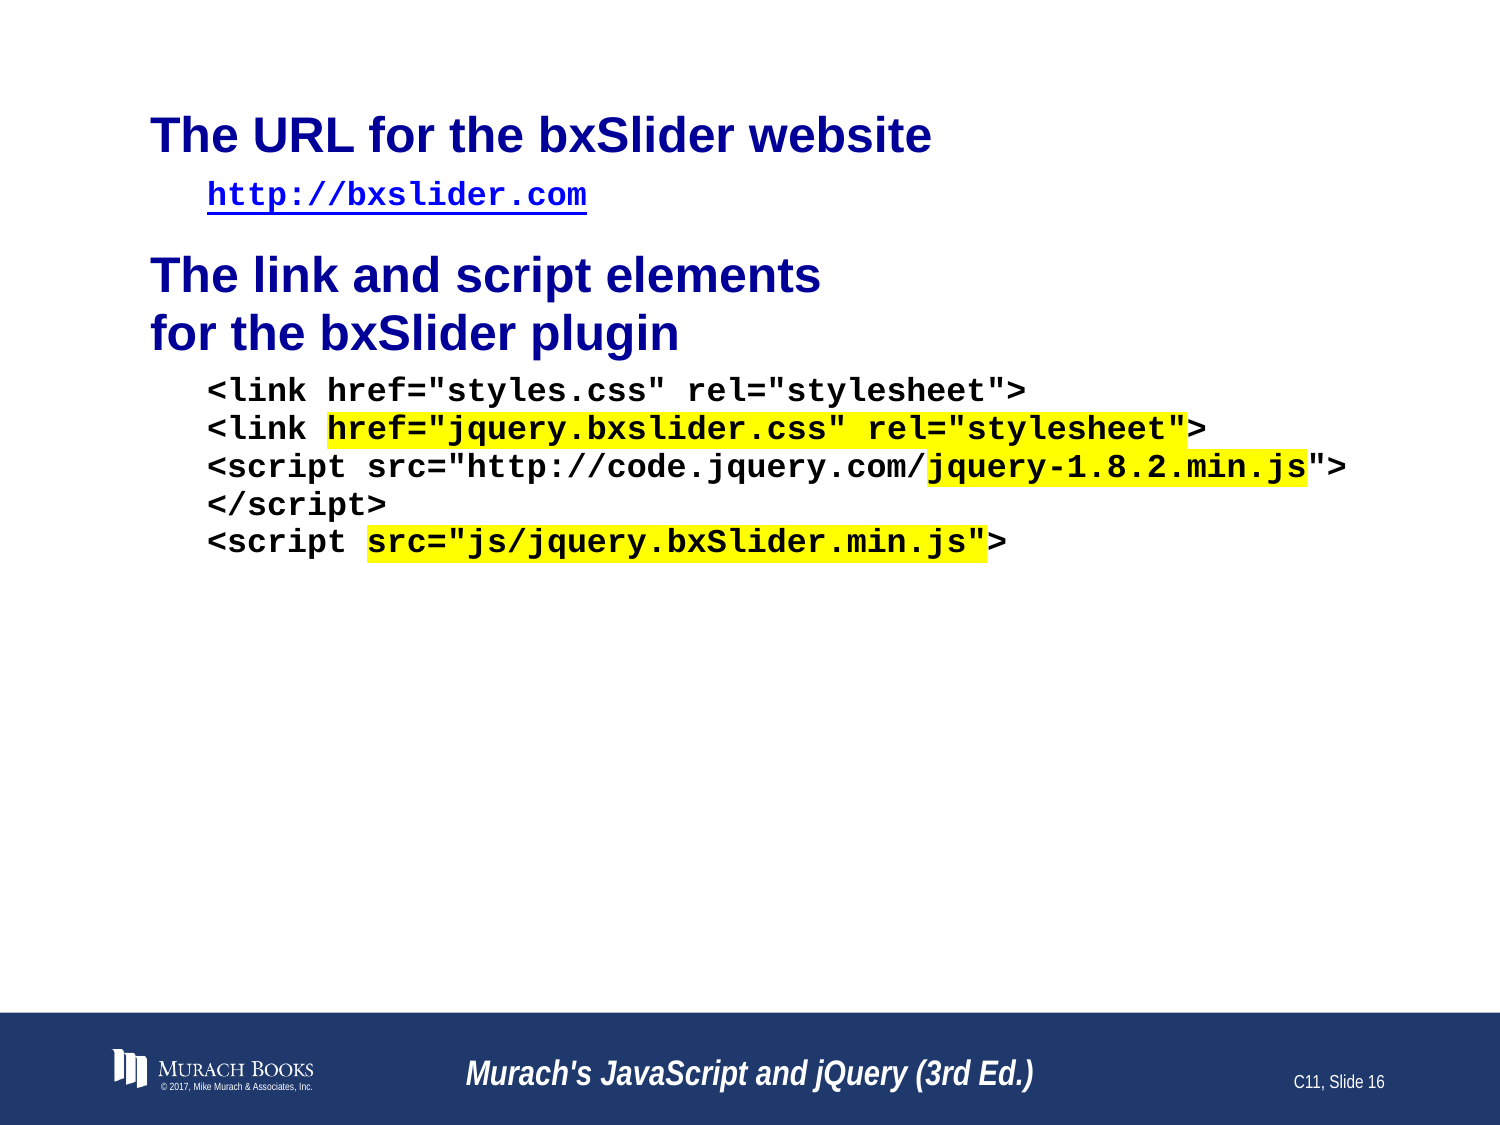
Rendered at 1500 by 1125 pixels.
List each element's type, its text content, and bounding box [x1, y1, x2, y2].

slide_number Murach's JavaScript and jQuery (3rd Ed.) [463, 1025, 1050, 1100]
title The URL for the bxSlider website [150, 102, 1350, 164]
slide_number C11, Slide 16 [1087, 1025, 1400, 1100]
footer © 2017, Mike Murach & Associates, Inc. [12, 1025, 463, 1100]
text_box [149, 177, 1350, 563]
